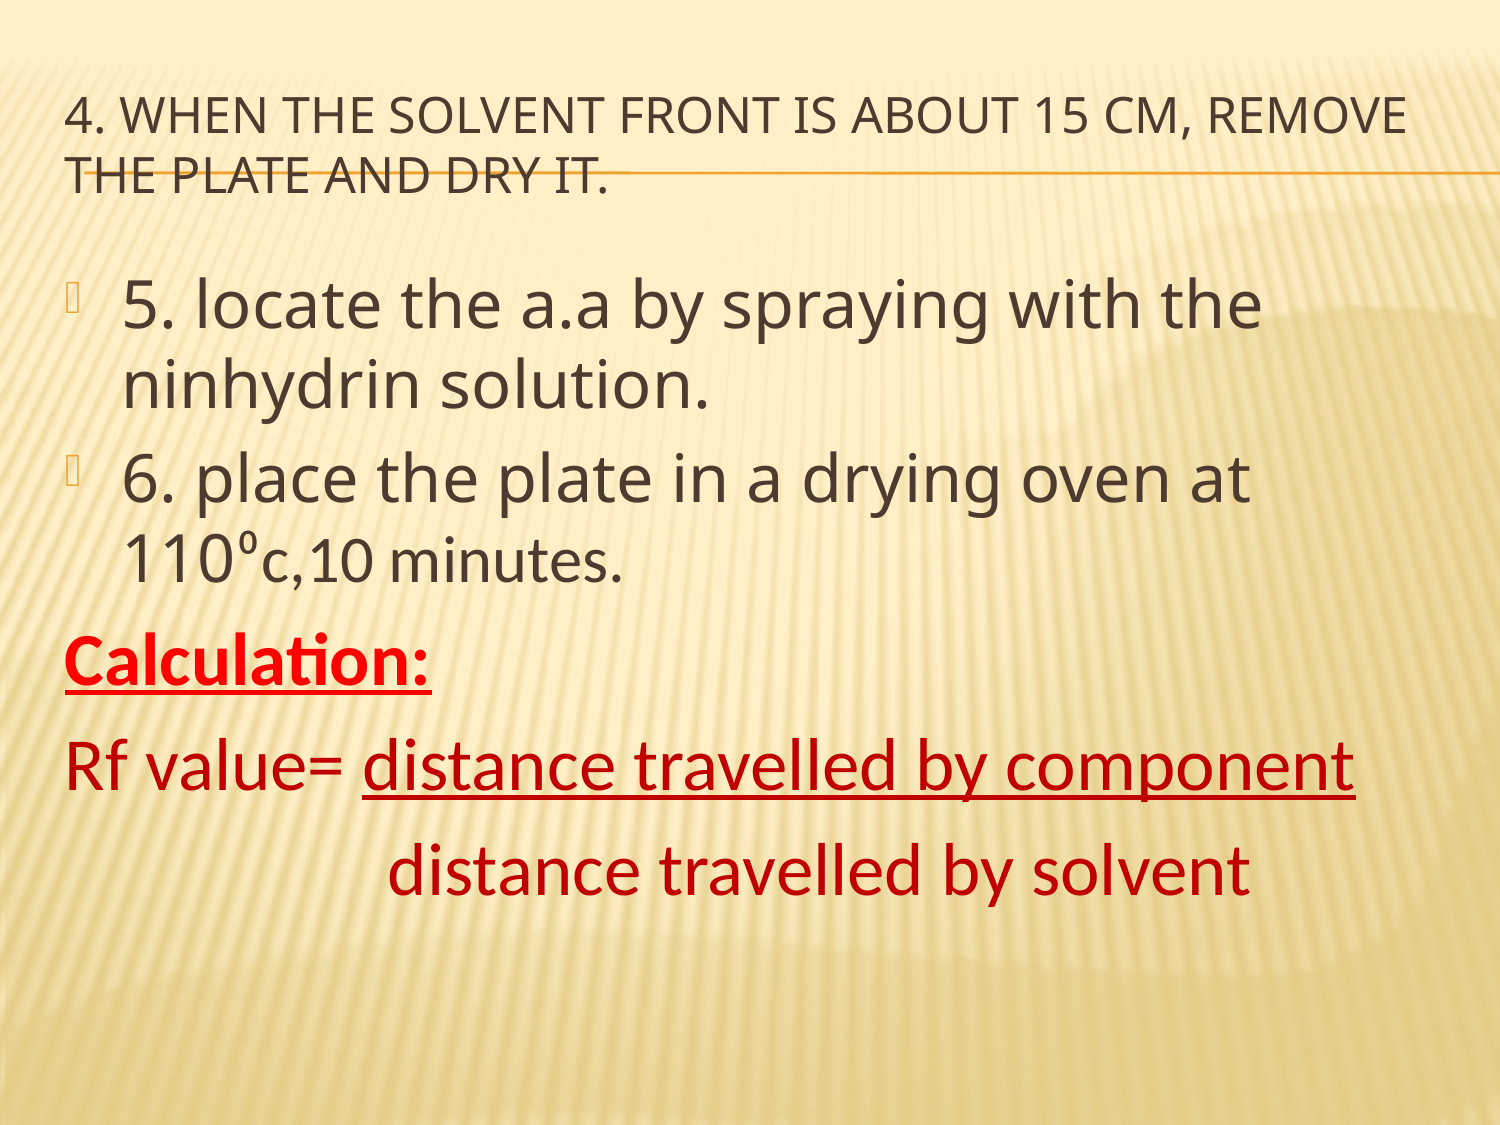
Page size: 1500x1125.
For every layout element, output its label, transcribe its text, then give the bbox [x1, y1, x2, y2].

title 4. When the solvent front is about 15 cm, remove the plate and dry it. [50, 75, 1475, 213]
list 5. locate the a.a by spraying with the ninhydrin solution. 6. place the plate in a drying oven at 110⁰c,10 minutes. Calculation: Rf value= distance travelled by component distance travelled by solvent [50, 254, 1475, 998]
